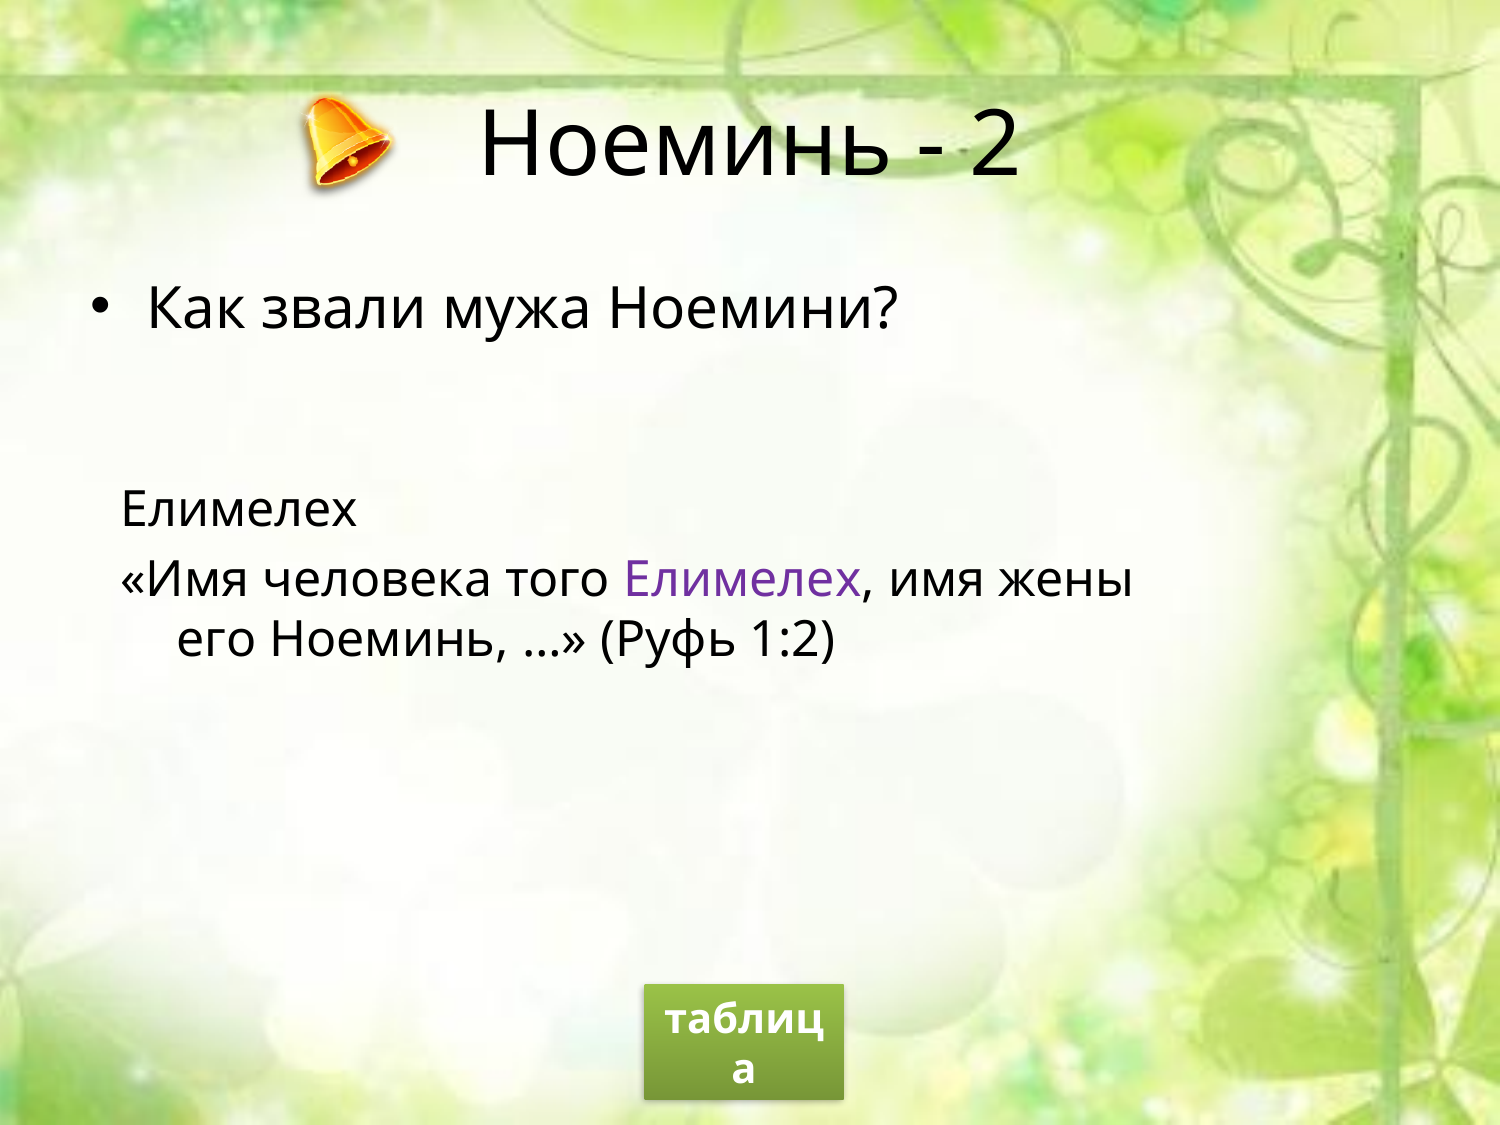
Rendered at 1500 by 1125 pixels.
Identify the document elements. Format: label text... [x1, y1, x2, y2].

title Ноеминь - 2 [75, 45, 1425, 233]
list Как звали мужа Ноемини? [75, 262, 1067, 375]
text_box таблица [644, 984, 844, 1100]
picture [0, 0, 1500, 1125]
list Елимелех «Имя человека того Елимелех, имя жены его Ноеминь, …» (Руфь 1:2) [105, 468, 1184, 801]
